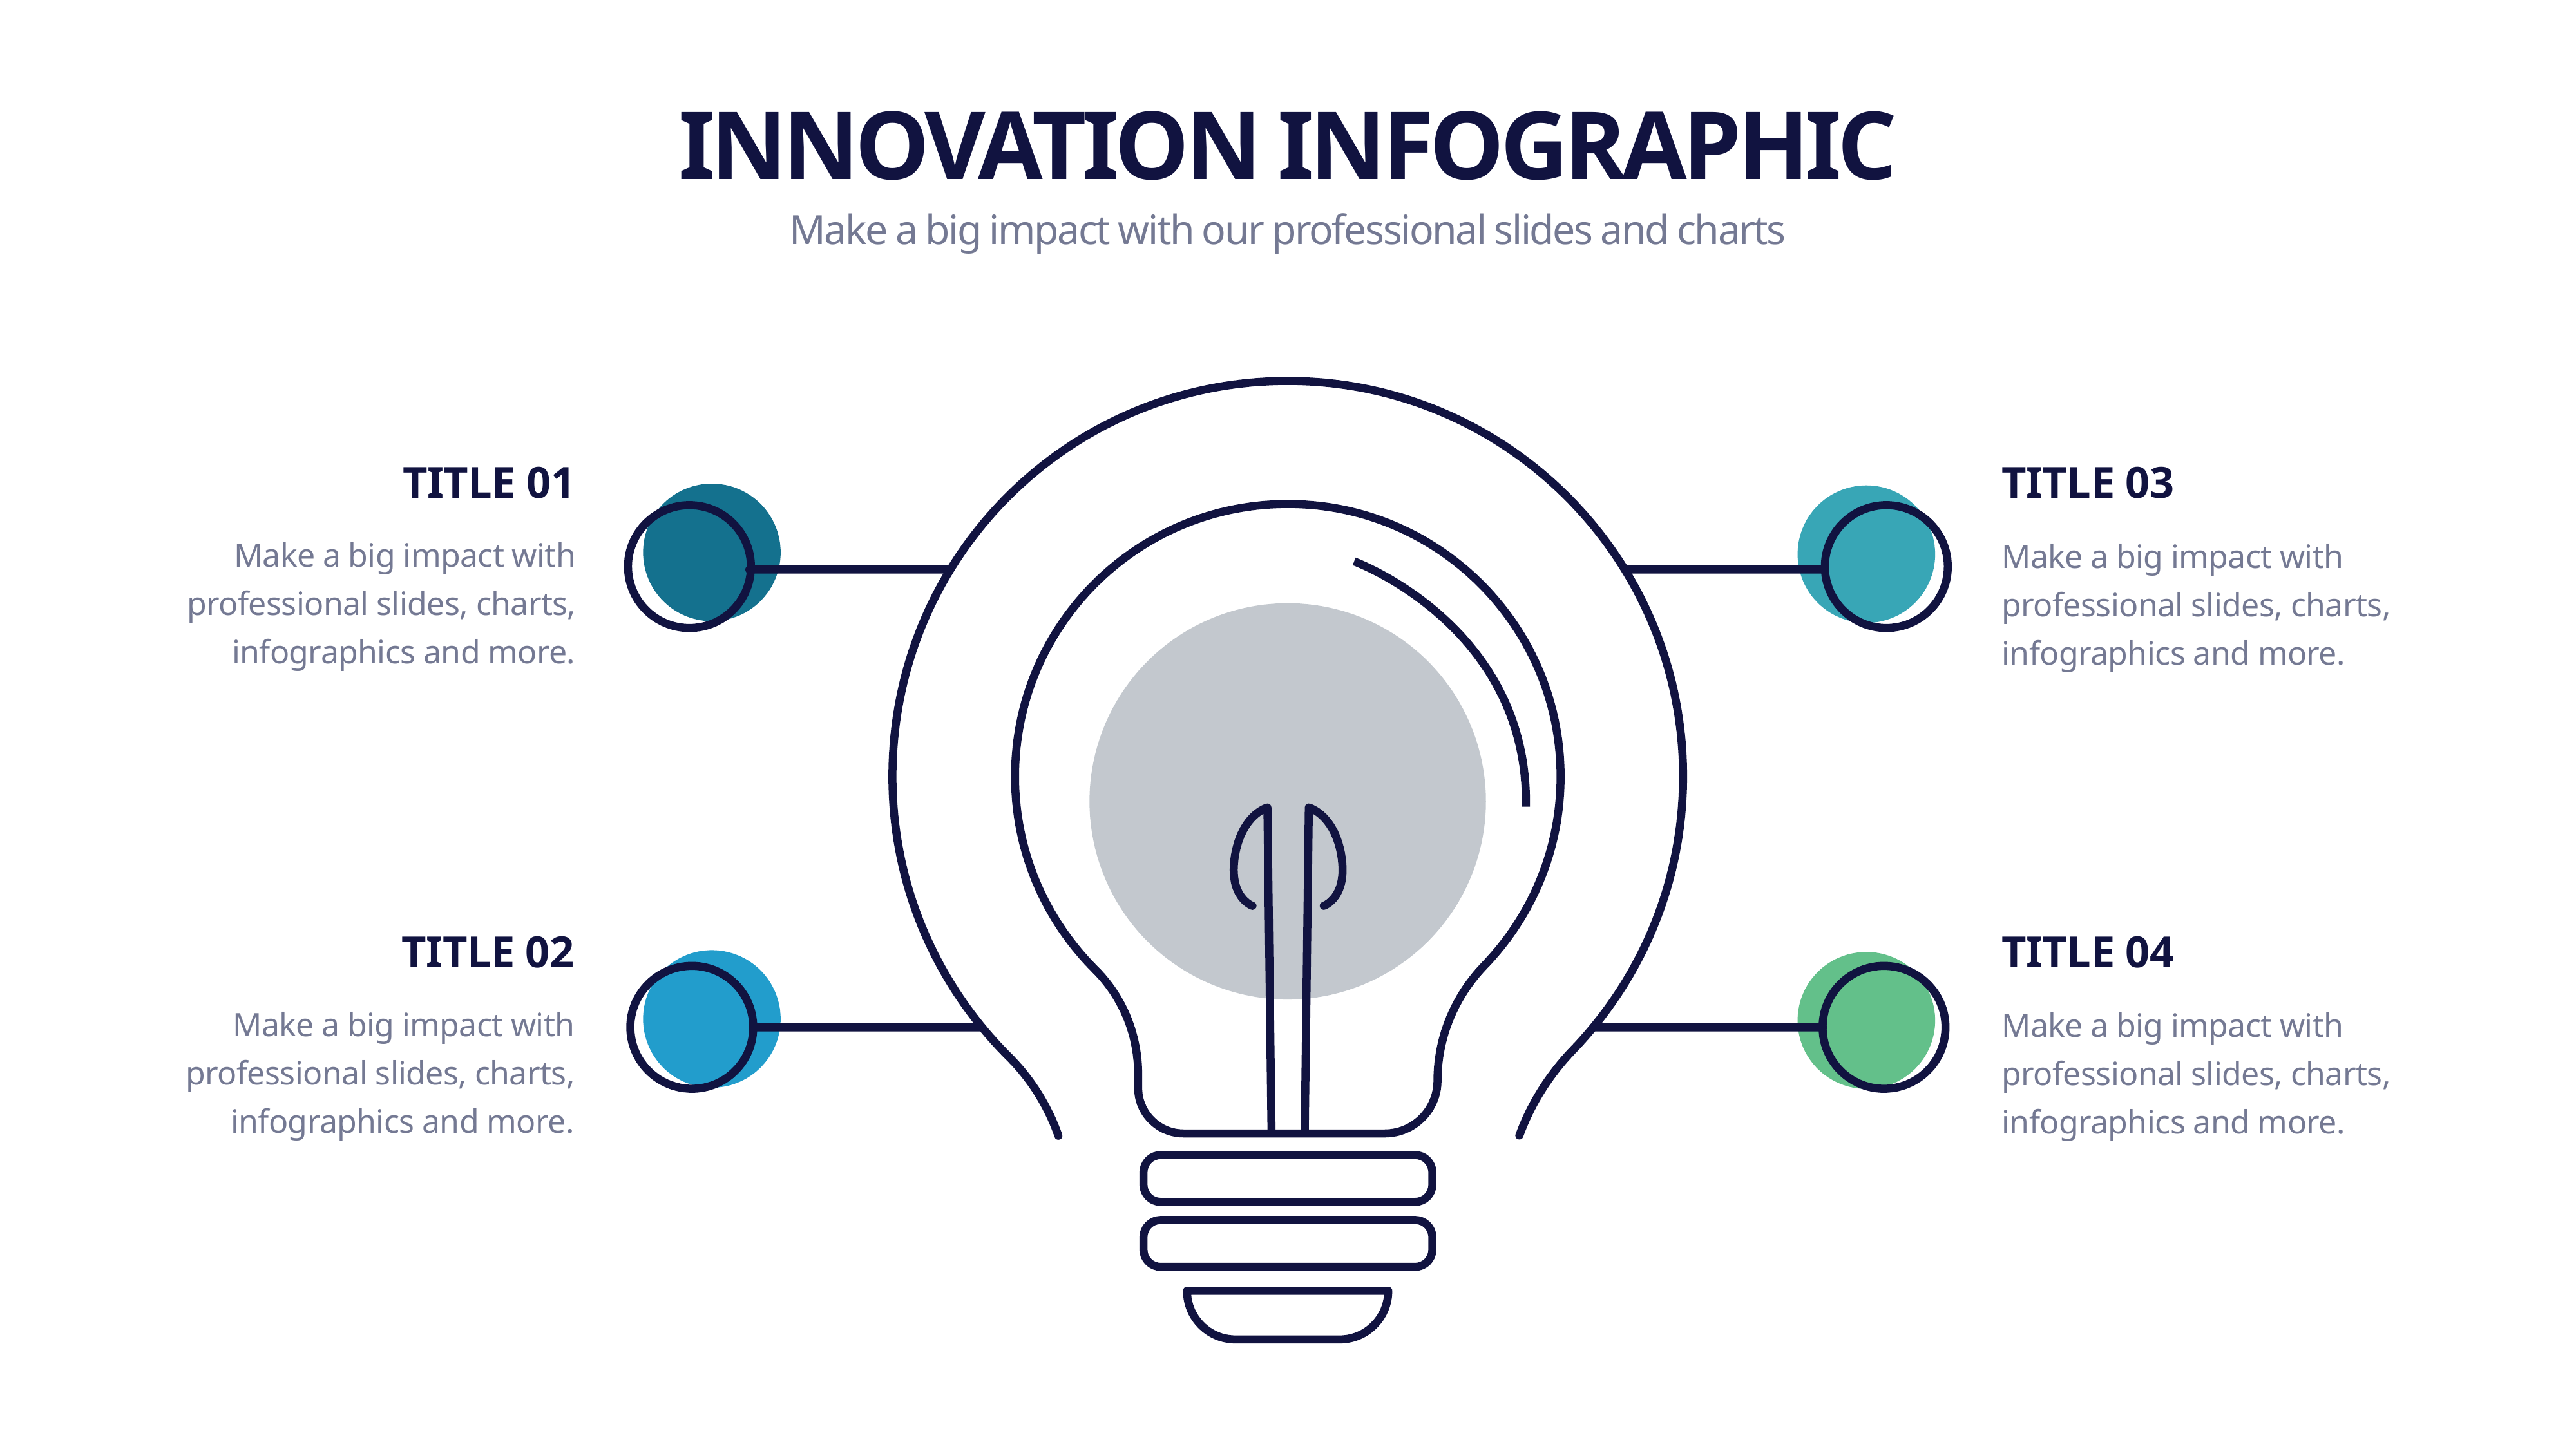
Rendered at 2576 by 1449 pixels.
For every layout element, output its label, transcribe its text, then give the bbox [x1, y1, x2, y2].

text_box [1234, 807, 1272, 1131]
text_box Make a big impact with professional slides, charts, infographics and more. [129, 520, 586, 675]
text_box TITLE 01 [129, 450, 586, 511]
text_box Make a big impact with professional slides, charts, infographics and more. [128, 990, 584, 1144]
text_box [1798, 1028, 1875, 1089]
text_box [627, 505, 751, 629]
text_box [707, 1028, 780, 1088]
text_box [720, 570, 779, 621]
text_box [1797, 952, 1919, 1027]
text_box [1799, 570, 1860, 623]
text_box INNOVATION INFOGRAPHIC [160, 80, 2416, 199]
text_box [653, 484, 781, 569]
text_box Make a big impact with professional slides, charts, infographics and more. [1992, 521, 2448, 676]
text_box Make a big impact with our professional slides and charts [160, 199, 2416, 258]
text_box [1304, 807, 1343, 1131]
text_box TITLE 04 [1992, 920, 2448, 981]
text_box [1143, 1155, 1433, 1202]
text_box TITLE 02 [128, 920, 584, 981]
text_box [1143, 1220, 1433, 1267]
text_box [1822, 965, 1946, 1089]
text_box [1797, 485, 1926, 569]
text_box TITLE 03 [1992, 450, 2448, 512]
text_box [630, 965, 754, 1089]
text_box [658, 950, 781, 1027]
text_box [1354, 561, 1526, 807]
text_box [892, 381, 1683, 1136]
text_box [1187, 1291, 1389, 1340]
text_box Make a big impact with professional slides, charts, infographics and more. [1992, 990, 2448, 1145]
text_box [1824, 505, 1948, 629]
